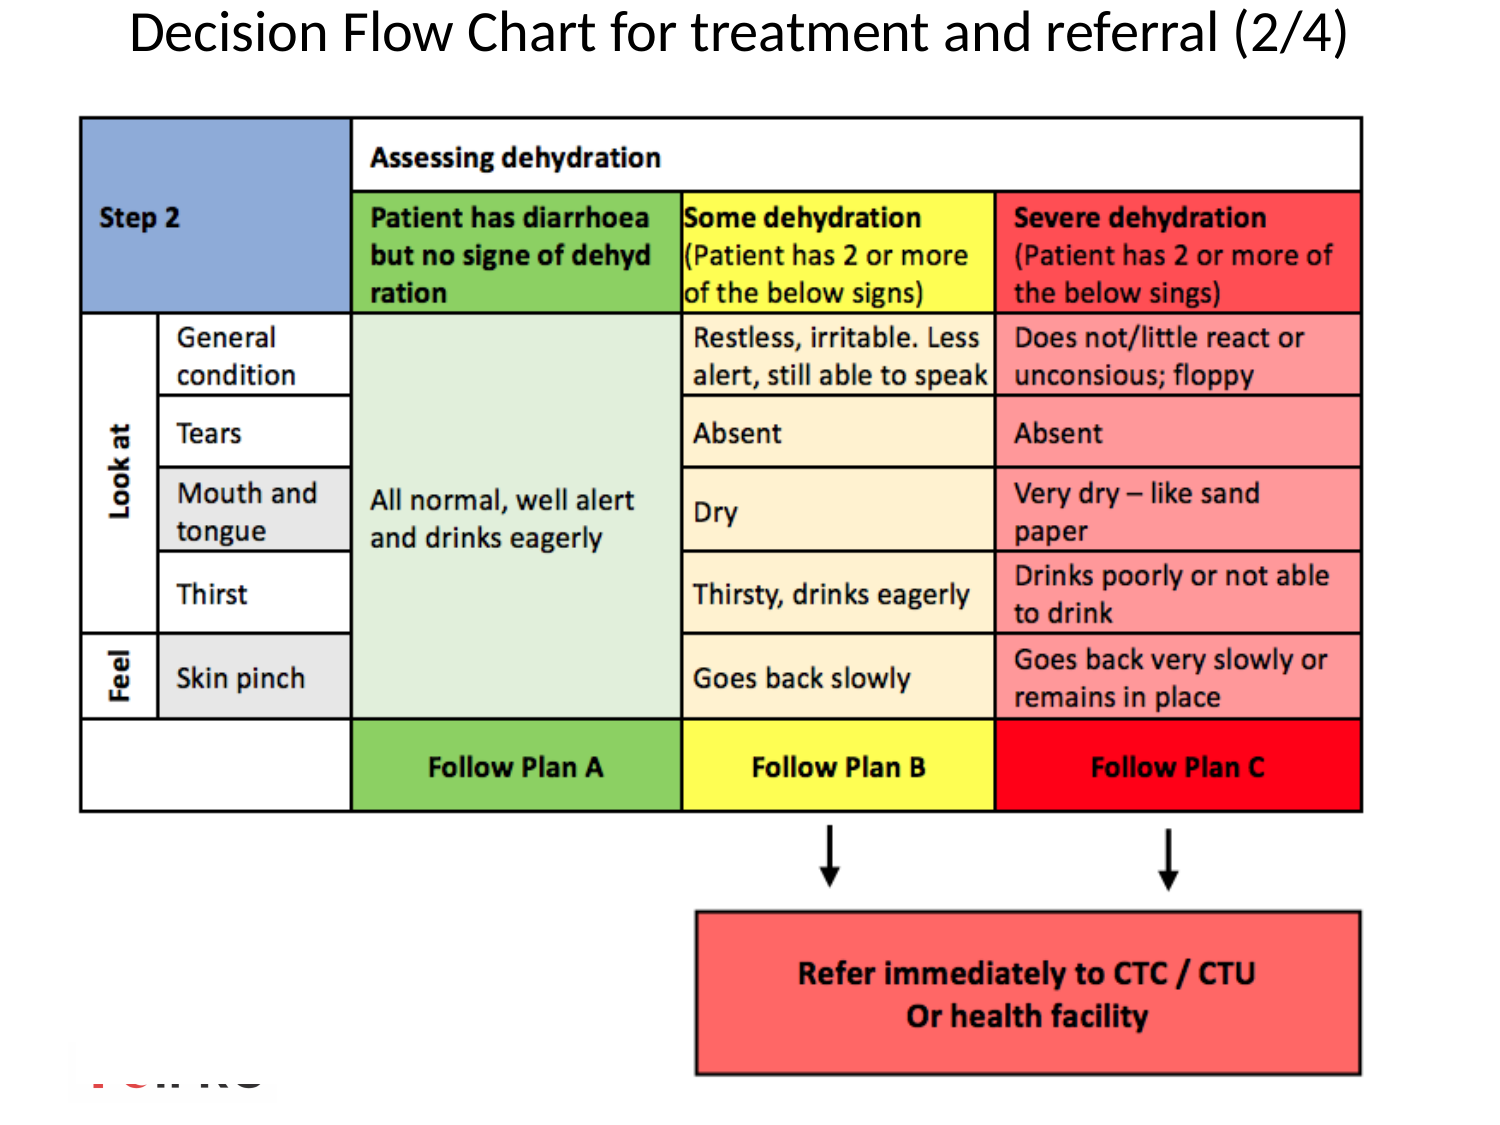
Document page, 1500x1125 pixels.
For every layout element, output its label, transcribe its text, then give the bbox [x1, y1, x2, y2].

text_box Decision Flow Chart for treatment and referral (2/4) [64, 0, 1415, 188]
picture [68, 113, 1367, 1103]
